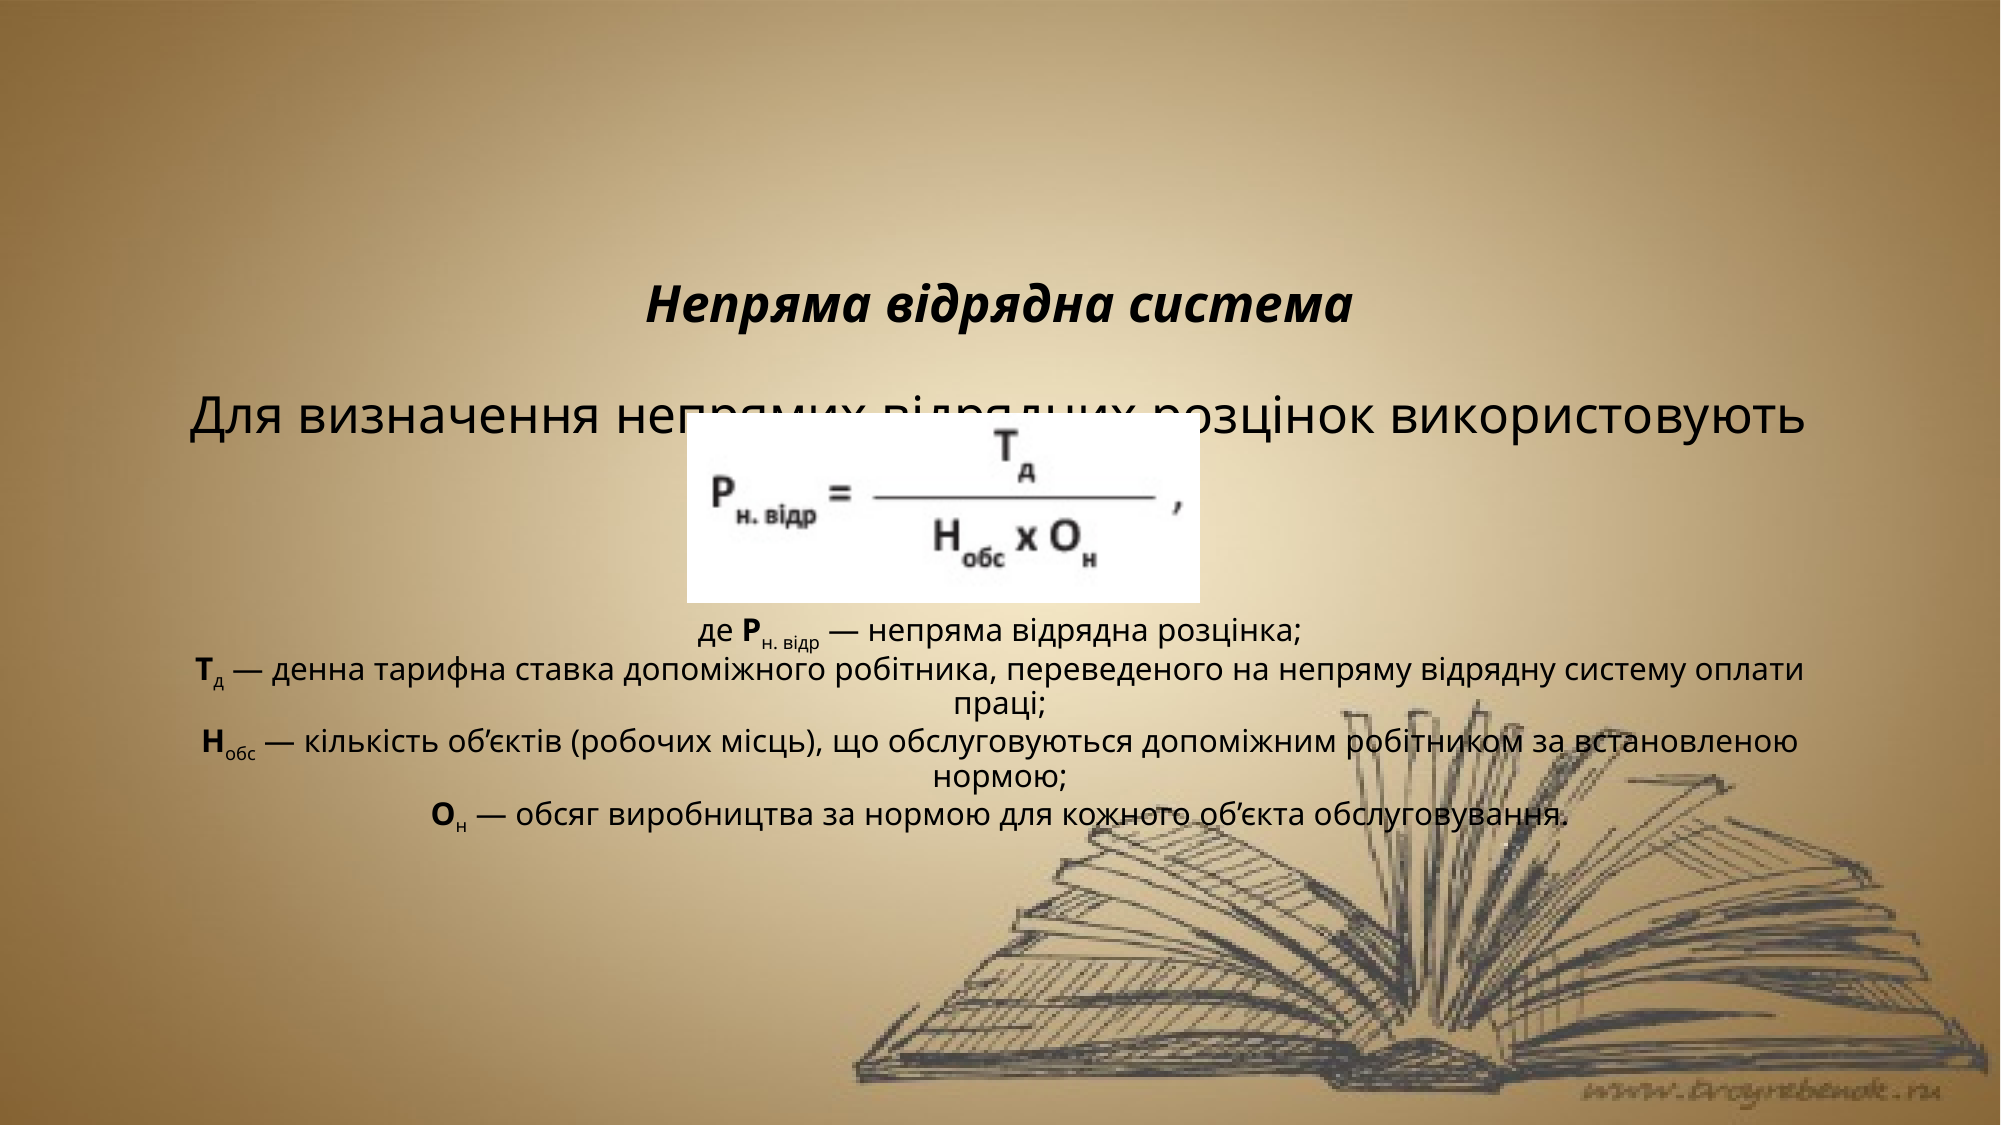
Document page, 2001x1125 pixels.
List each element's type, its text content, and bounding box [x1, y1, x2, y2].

picture [0, 0, 2001, 1125]
title Непряма відрядна система Для визначення непрямих відрядних розцінок використовують таку формулу: де Рн. відр — непряма відрядна розцінка; Тд — денна тарифна ставка допоміжного робітника, переведеного на непряму відрядну систему оплати праці; Нобс — кількість об’єктів (робочих місць), що обслуговуються допоміжним робітником за встановленою нормою; Он — обсяг виробництва за нормою для кожного об’єкта обслуговування. [137, 266, 1863, 1073]
